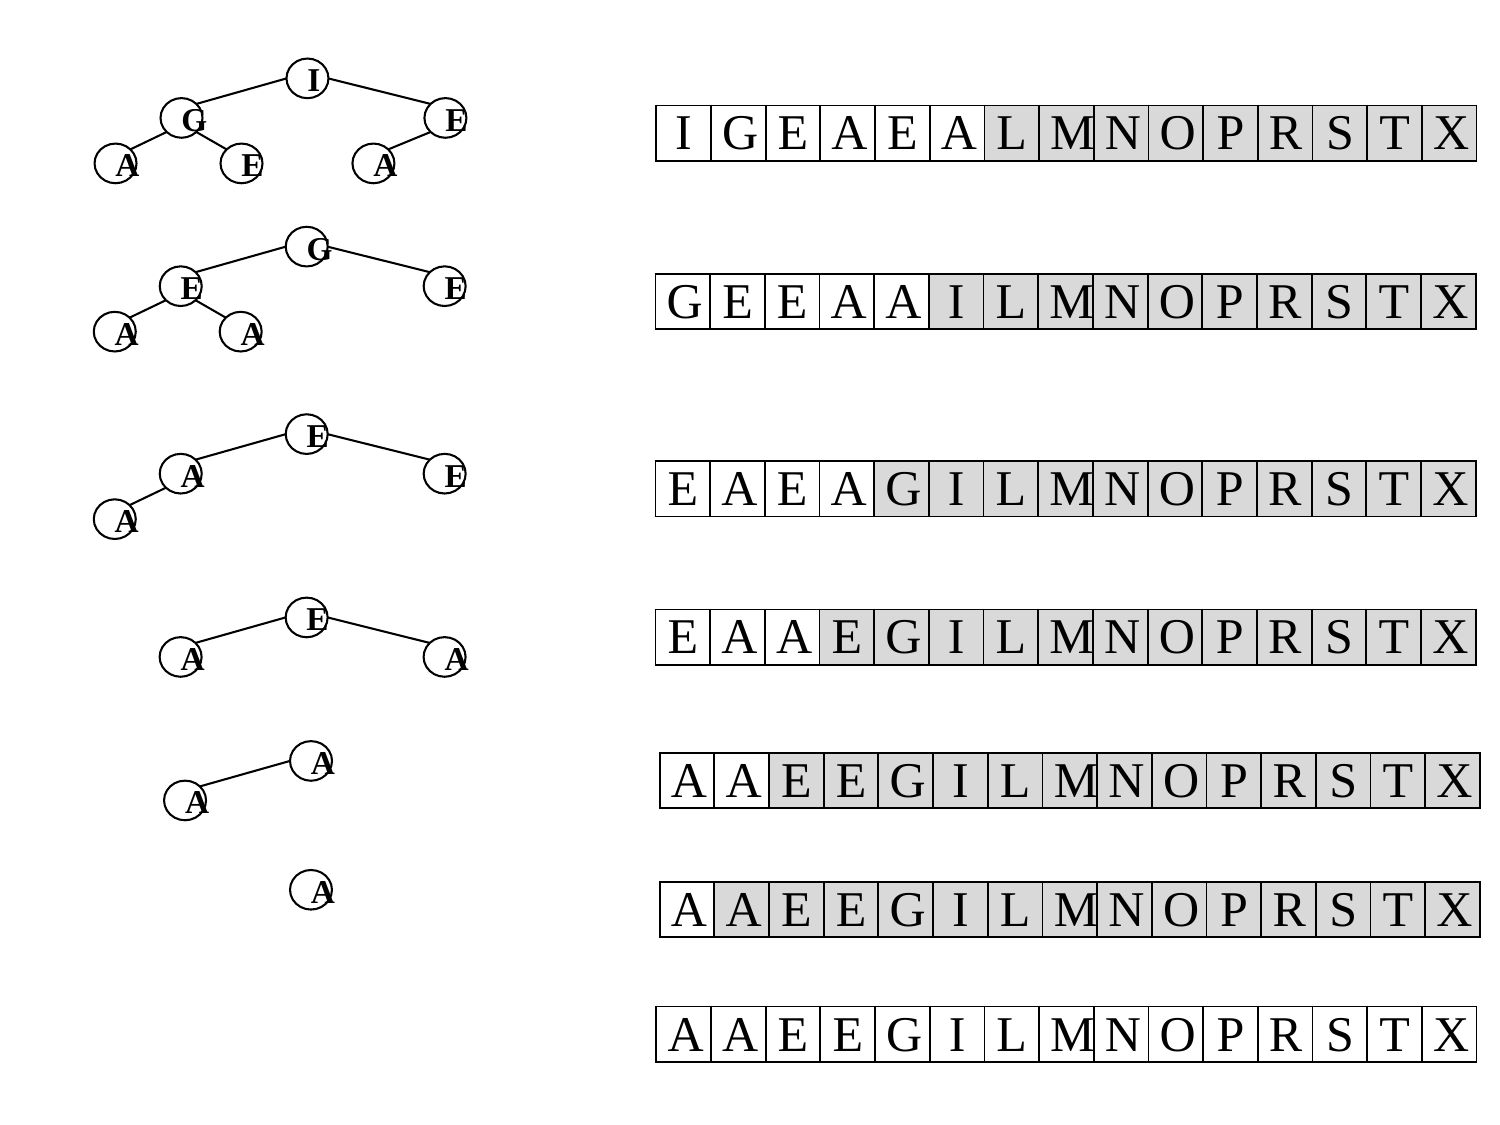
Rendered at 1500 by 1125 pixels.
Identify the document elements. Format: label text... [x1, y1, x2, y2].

table_header E [770, 883, 823, 936]
table_header X [1422, 275, 1475, 328]
table_header T [1367, 610, 1420, 664]
table_header S [1313, 462, 1365, 516]
table_header S [1317, 754, 1370, 807]
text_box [94, 58, 467, 184]
table_header P [1203, 610, 1256, 664]
table_header M [1043, 754, 1096, 807]
table_header L [985, 106, 1038, 160]
table_header O [1149, 106, 1202, 160]
table_header I [934, 754, 987, 807]
table_header R [1262, 883, 1315, 936]
table_header X [1423, 1007, 1476, 1061]
table_header A [820, 462, 873, 516]
table_header S [1313, 610, 1365, 664]
table_header E [820, 610, 873, 664]
table_header O [1149, 275, 1201, 328]
table_header O [1153, 754, 1206, 807]
table_header S [1313, 106, 1366, 160]
table_header E [767, 106, 819, 160]
table_header R [1259, 106, 1312, 160]
table_header X [1426, 754, 1479, 807]
table_header M [1040, 1007, 1093, 1061]
table_header N [1098, 883, 1151, 936]
table_header G [875, 610, 928, 664]
table_header P [1203, 462, 1256, 516]
table_header R [1258, 275, 1311, 328]
table_header X [1422, 462, 1475, 516]
table_header T [1367, 462, 1420, 516]
table_header A [661, 754, 713, 807]
table_header A [711, 462, 764, 516]
table_header P [1203, 275, 1256, 328]
table_header T [1368, 1007, 1421, 1061]
table_header A [657, 1007, 710, 1061]
table_header N [1095, 1007, 1148, 1061]
table_header L [984, 275, 1037, 328]
table_header S [1313, 1007, 1366, 1061]
table_header T [1367, 275, 1420, 328]
table_header A [715, 754, 768, 807]
table_header G [712, 106, 765, 160]
table_header O [1153, 883, 1206, 936]
table_header I [657, 106, 710, 160]
table_header L [989, 754, 1042, 807]
table_header A [711, 610, 764, 664]
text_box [159, 597, 466, 678]
table_header X [1422, 610, 1475, 664]
table_header N [1094, 275, 1147, 328]
table_header R [1258, 462, 1311, 516]
table_header A [715, 883, 768, 936]
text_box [93, 226, 466, 352]
table_header A [931, 106, 984, 160]
table_header E [825, 883, 877, 936]
table_header T [1371, 883, 1424, 936]
table_header M [1039, 462, 1092, 516]
table_header R [1259, 1007, 1312, 1061]
table_header G [875, 462, 928, 516]
table_header A [875, 275, 928, 328]
table_header T [1368, 106, 1421, 160]
table_header M [1039, 610, 1092, 664]
table_header R [1262, 754, 1315, 807]
table_header L [984, 462, 1037, 516]
text_box A [290, 870, 332, 910]
table_header A [712, 1007, 765, 1061]
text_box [163, 740, 333, 821]
table_header S [1317, 883, 1370, 936]
table_header N [1094, 610, 1147, 664]
table_header G [656, 275, 709, 328]
table_header L [989, 883, 1042, 936]
table_header E [766, 275, 819, 328]
table_header N [1098, 754, 1151, 807]
table_header X [1423, 106, 1476, 160]
table_header P [1204, 106, 1257, 160]
table_header G [879, 883, 932, 936]
table_header L [984, 610, 1037, 664]
table_header E [656, 462, 709, 516]
table_header A [821, 106, 874, 160]
table_header P [1204, 1007, 1257, 1061]
table_header L [985, 1007, 1038, 1061]
table_header G [876, 1007, 929, 1061]
table_header I [930, 462, 983, 516]
table_header T [1371, 754, 1424, 807]
table_header G [879, 754, 932, 807]
table_header A [661, 883, 713, 936]
table_header O [1149, 1007, 1202, 1061]
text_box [93, 414, 466, 540]
table_header P [1207, 754, 1260, 807]
table_header A [766, 610, 819, 664]
table_header E [770, 754, 823, 807]
table_header I [934, 883, 987, 936]
table_header A [820, 275, 873, 328]
table_header X [1426, 883, 1479, 936]
table_header O [1149, 610, 1201, 664]
table_header E [767, 1007, 819, 1061]
table_header O [1149, 462, 1201, 516]
table_header E [711, 275, 764, 328]
table_header P [1207, 883, 1260, 936]
table_header I [931, 1007, 984, 1061]
table_header M [1043, 883, 1096, 936]
table_header I [930, 275, 983, 328]
table_header M [1040, 106, 1093, 160]
table_header N [1094, 462, 1147, 516]
table_header M [1039, 275, 1092, 328]
table_header E [656, 610, 709, 664]
table_header E [766, 462, 819, 516]
table_header E [821, 1007, 874, 1061]
table_header E [825, 754, 877, 807]
table_header E [876, 106, 929, 160]
table_header I [930, 610, 983, 664]
table_header N [1095, 106, 1148, 160]
table_header R [1258, 610, 1311, 664]
table_header S [1313, 275, 1365, 328]
